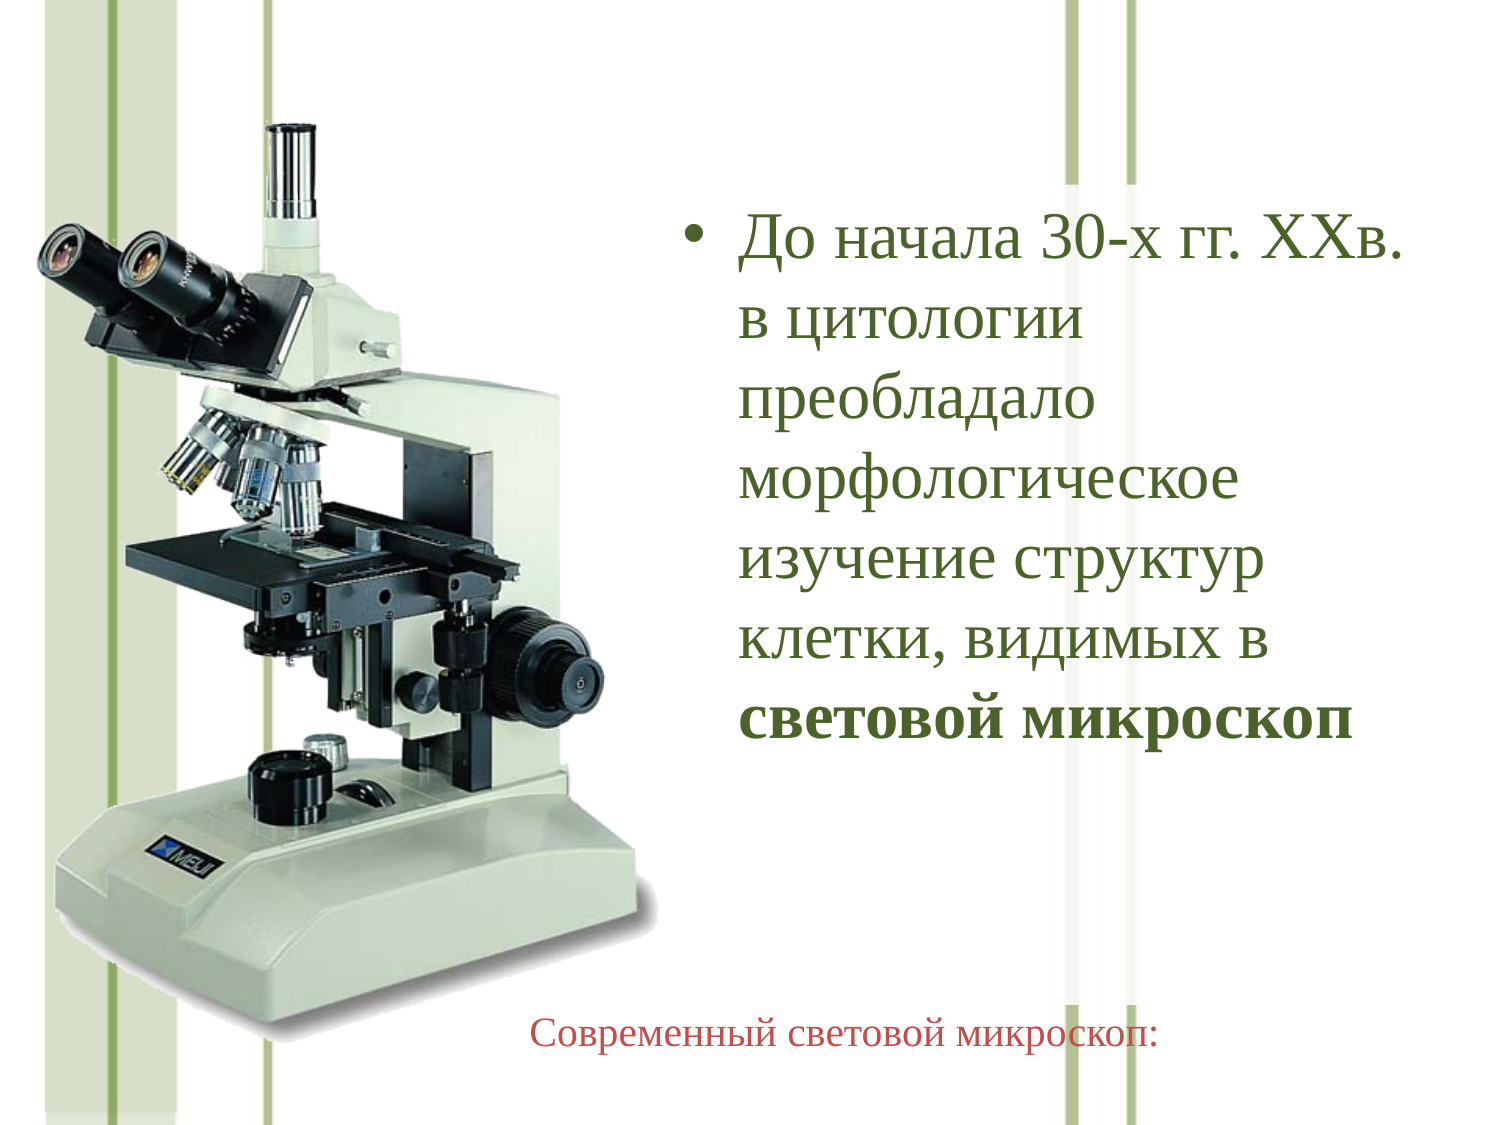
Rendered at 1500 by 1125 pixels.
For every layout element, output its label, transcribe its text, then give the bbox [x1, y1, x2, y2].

list До начала 30-х гг. ХХв. в цитологии преобладало морфологическое изучение структур клетки, видимых в световой микроскоп [670, 184, 1426, 1006]
text_box Современный световой микроскоп: [514, 997, 1186, 1062]
picture [0, 0, 1500, 1125]
